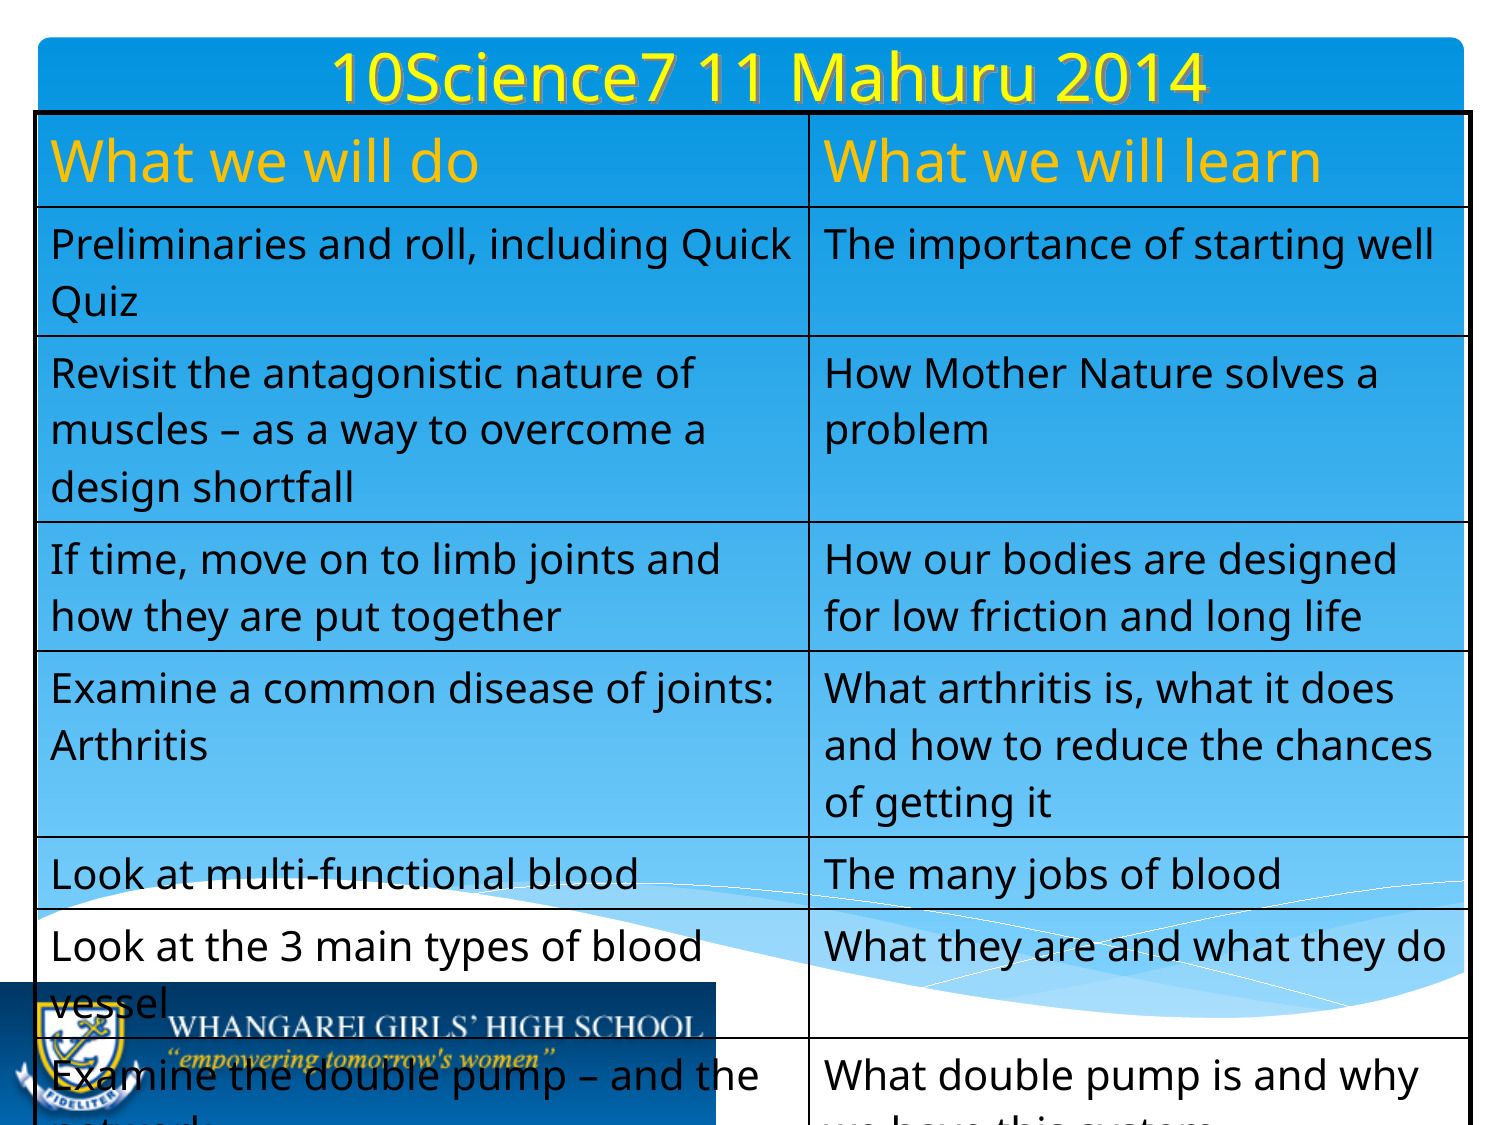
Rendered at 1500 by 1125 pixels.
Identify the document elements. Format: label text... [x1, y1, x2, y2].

table_cell What double pump is and why we have this system [810, 1039, 1468, 1125]
table_cell Examine the double pump – and the network [721, 1039, 808, 1125]
table_header What we will learn [810, 115, 1468, 206]
table_cell If time, move on to limb joints and how they are put together [37, 523, 808, 650]
table_cell Preliminaries and roll, including Quick Quiz [37, 208, 808, 335]
table_cell Examine a common disease of joints: Arthritis [37, 652, 808, 836]
table_cell The many jobs of blood [810, 838, 1468, 908]
table_cell The importance of starting well [810, 208, 1468, 335]
table_header What we will do [37, 115, 808, 206]
table_cell What arthritis is, what it does and how to reduce the chances of getting it [810, 652, 1468, 836]
table_cell Look at the 3 main types of blood vessel [37, 910, 808, 1037]
table_cell How Mother Nature solves a problem [810, 337, 1468, 521]
table_cell How our bodies are designed for low friction and long life [810, 523, 1468, 650]
text_box 10Science7 11 Mahuru 2014 [162, 24, 1375, 110]
picture [0, 982, 716, 1125]
table_cell Look at multi-functional blood [37, 838, 808, 908]
table_cell Revisit the antagonistic nature of muscles – as a way to overcome a design shortfall [37, 337, 808, 521]
table_cell What they are and what they do [810, 910, 1468, 1037]
